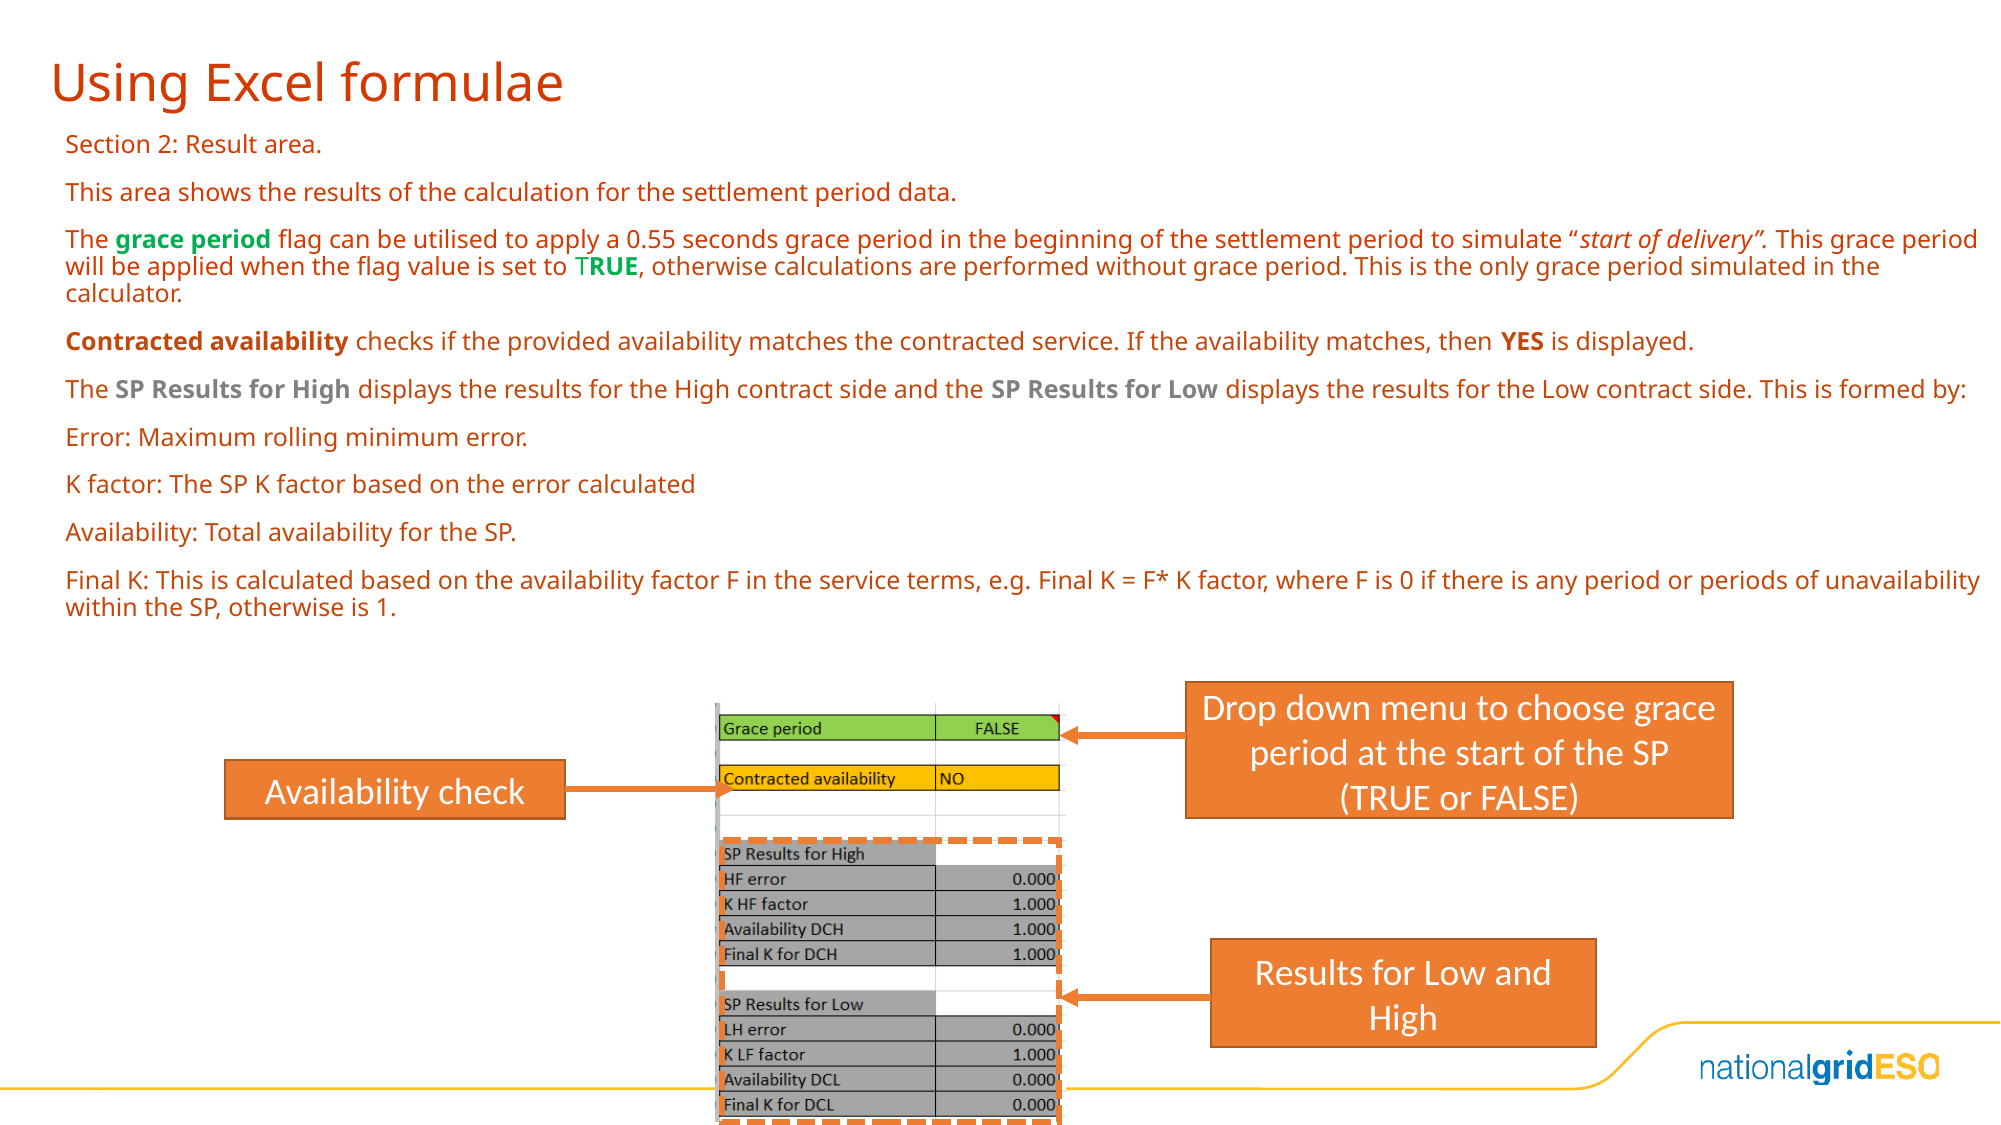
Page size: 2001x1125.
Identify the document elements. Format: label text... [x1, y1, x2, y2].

text_box Results for Low and High [1210, 938, 1597, 1048]
picture [715, 703, 1066, 1122]
title Using Excel formulae [35, 49, 863, 155]
list Section 2: Result area. This area shows the results of the calculation for the settlement period data. The grace period flag can be utilised to apply a 0.55 seconds grace period in the beginning of the settlement period to simulate “start of delivery”. This grace period will be applied when the flag value is set to TRUE, otherwise calculations are performed without grace period. This is the only grace period simulated in the calculator. Contracted availability checks if the provided availability matches the contracted service. If the availability matches, then YES is displayed. The SP Results for High displays the results for the High contract side and the SP Results for Low displays the results for the Low contract side. This is formed by: Error: Maximum rolling minimum error. K factor: The SP K factor based on the error calculated Availability: Total availability for the SP. Final K: This is calculated based on the availability factor F in the service terms, e.g. Final K = F* K factor, where F is 0 if there is any period or periods of unavailability within the SP, otherwise is 1. [50, 124, 2000, 693]
text_box Availability check [224, 759, 566, 820]
text_box Drop down menu to choose grace period at the start of the SP (TRUE or FALSE) [1185, 681, 1734, 819]
